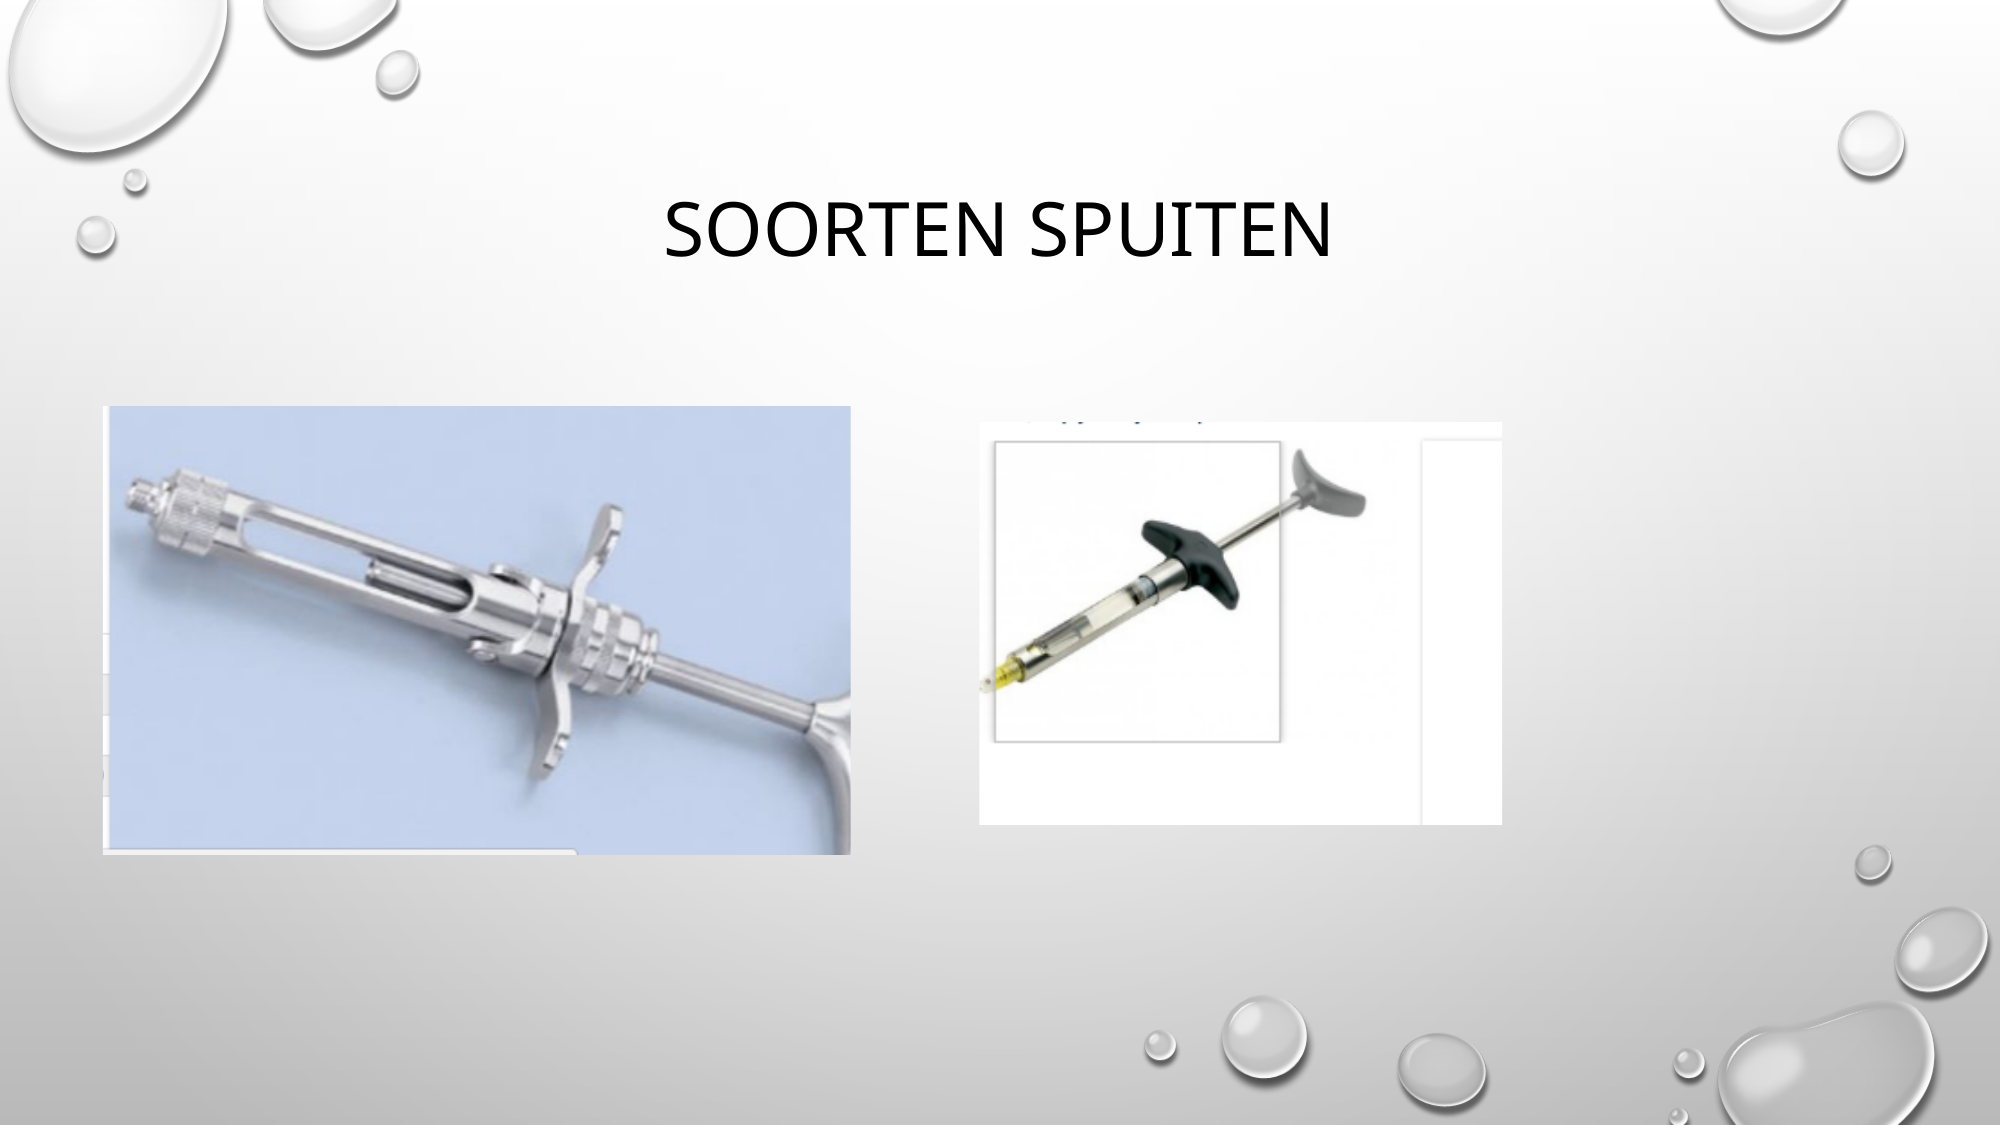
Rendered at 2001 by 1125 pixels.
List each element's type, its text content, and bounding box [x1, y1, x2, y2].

title Soorten spuiten [149, 101, 1851, 364]
picture [0, 0, 2000, 1125]
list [102, 405, 851, 856]
